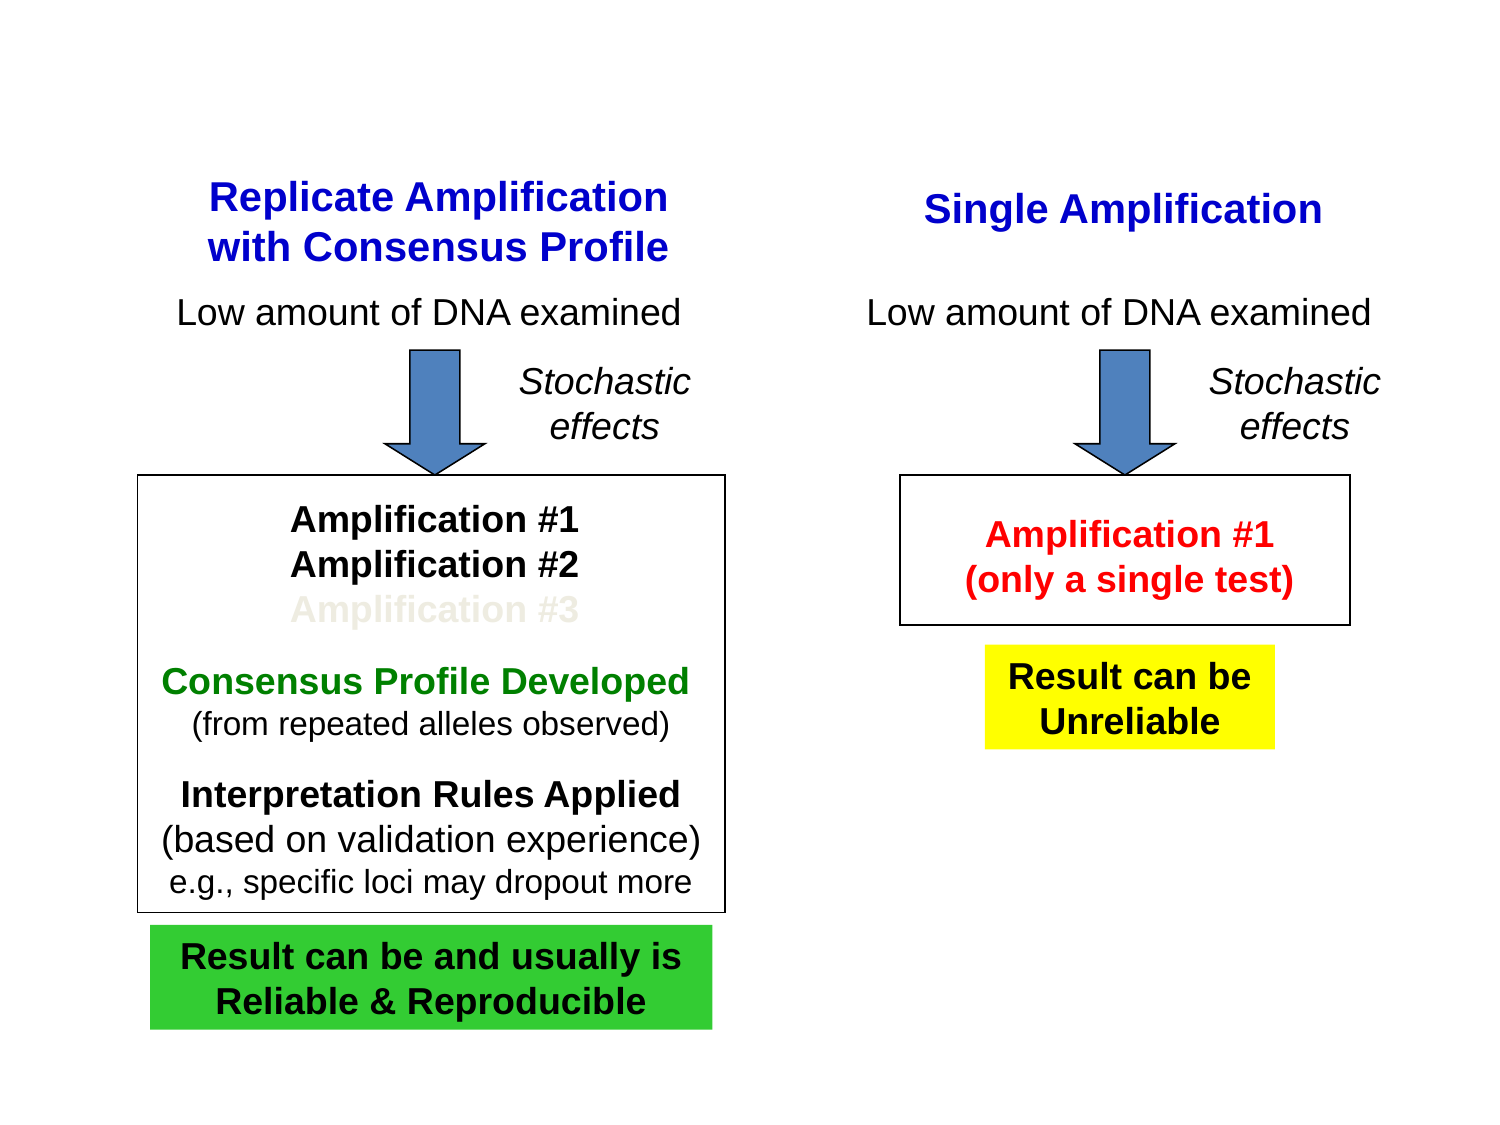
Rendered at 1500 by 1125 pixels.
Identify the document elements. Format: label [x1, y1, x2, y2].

text_box [849, 174, 1403, 751]
text_box [137, 162, 726, 1031]
